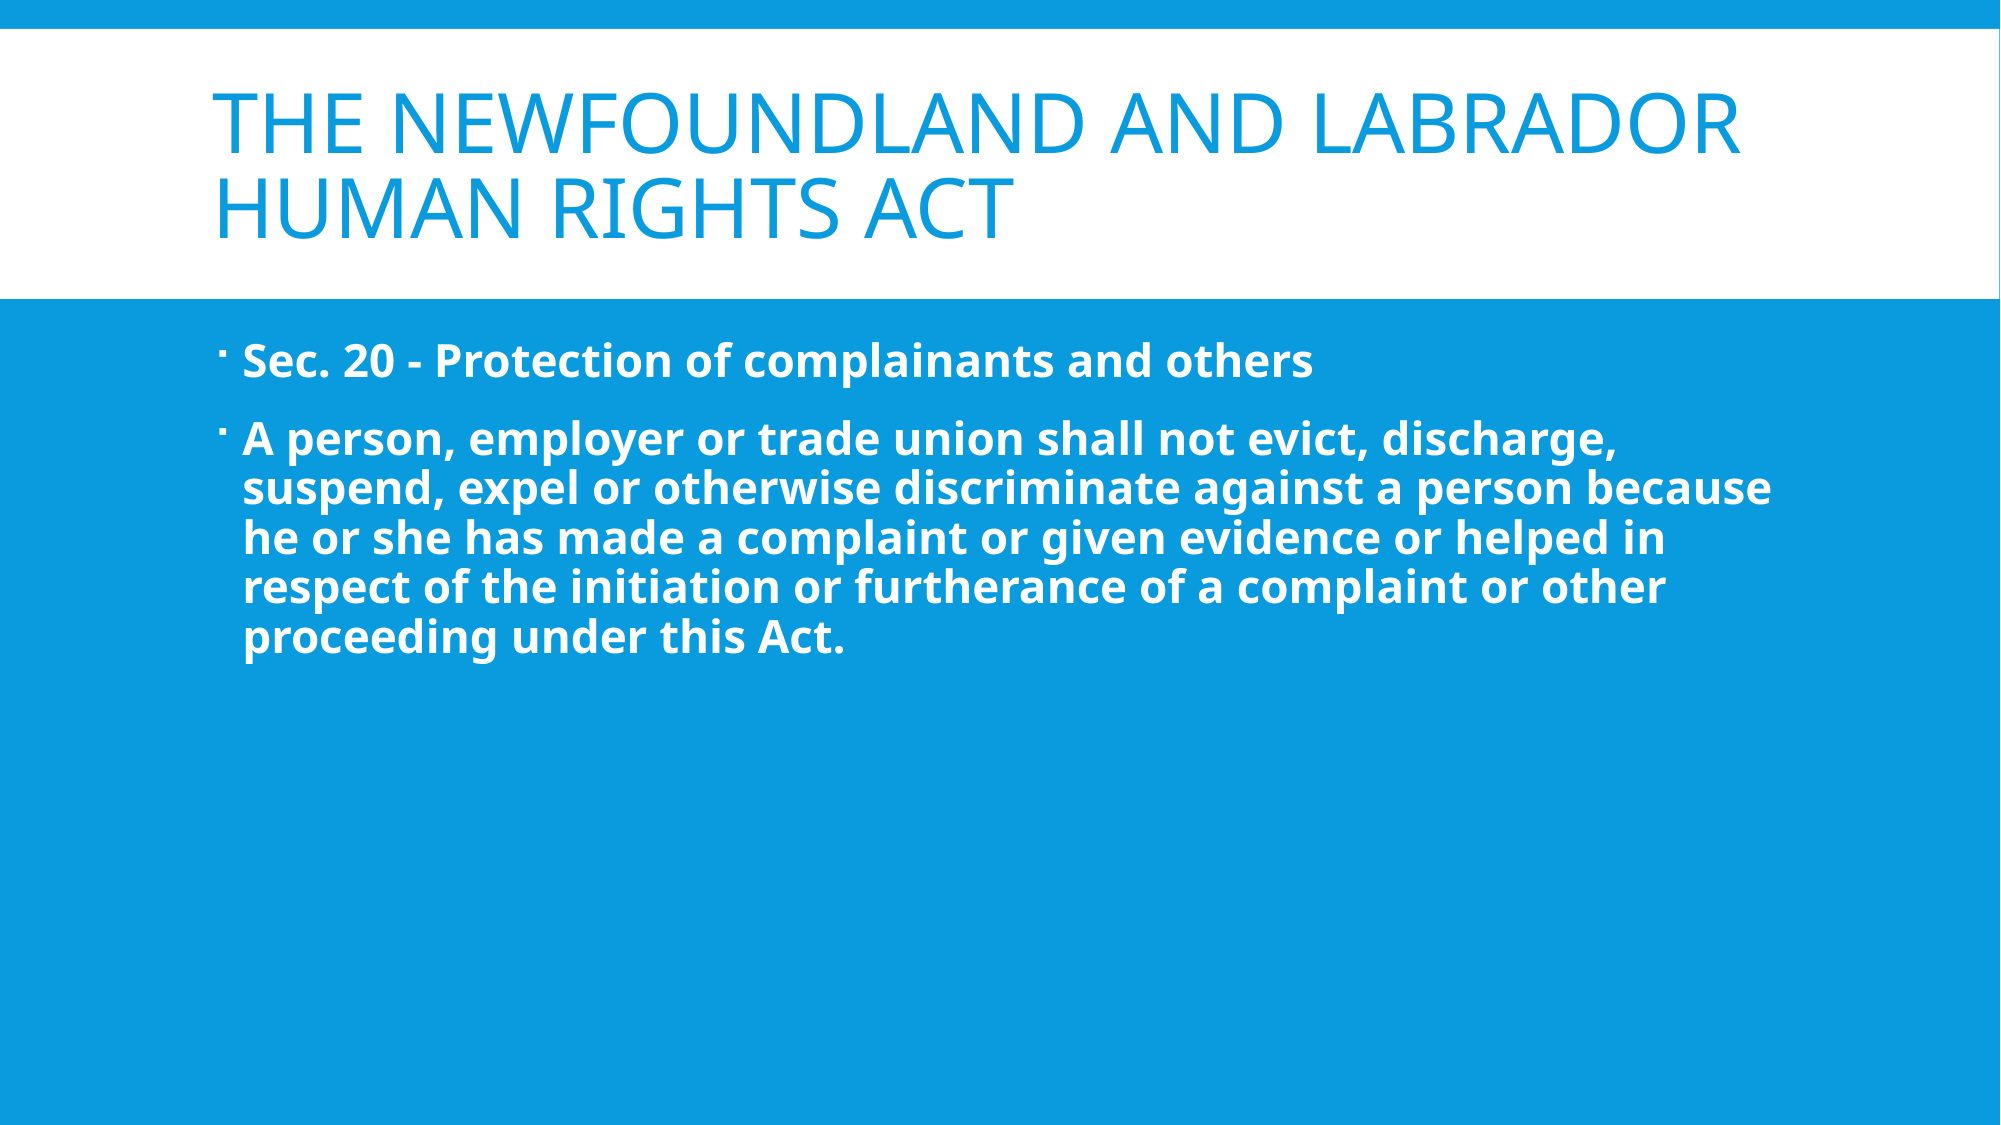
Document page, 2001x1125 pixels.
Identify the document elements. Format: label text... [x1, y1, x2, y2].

title The Newfoundland and Labrador Human Rights Act [197, 46, 1803, 295]
list Sec. 20 - Protection of complainants and others A person, employer or trade union shall not evict, discharge, suspend, expel or otherwise discriminate against a person because he or she has made a complaint or given evidence or helped in respect of the initiation or furtherance of a complaint or other proceeding under this Act. [197, 329, 1803, 1020]
